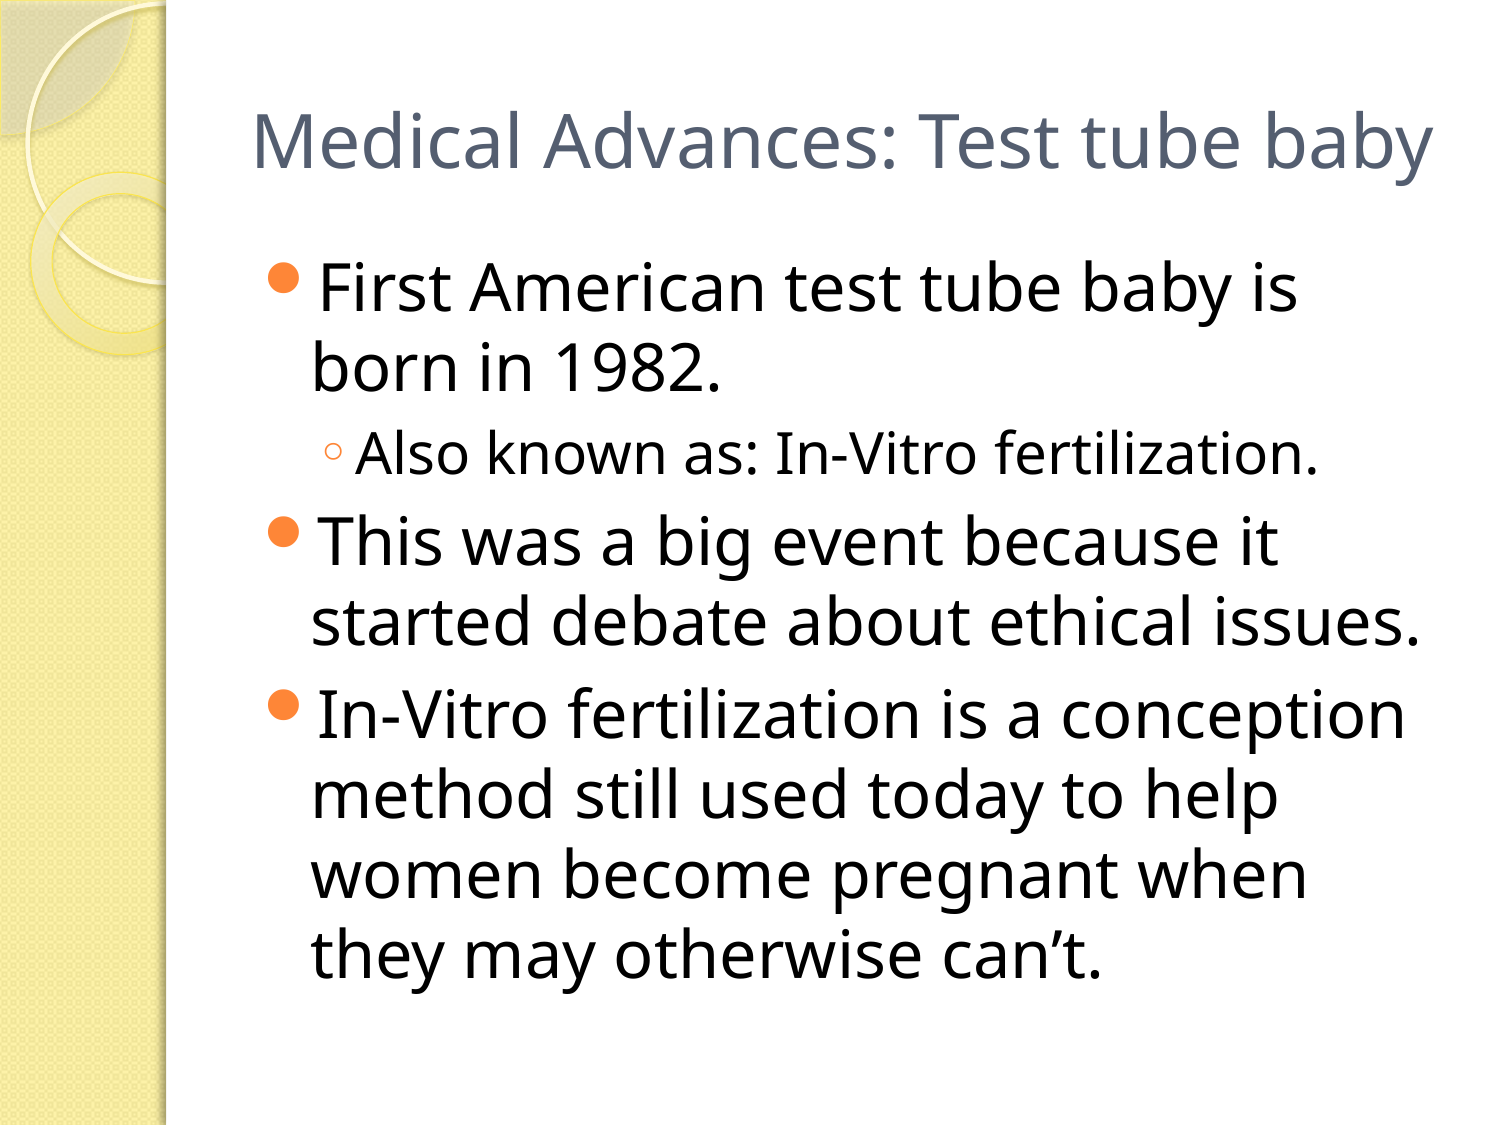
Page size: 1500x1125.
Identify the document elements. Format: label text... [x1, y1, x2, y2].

title Medical Advances: Test tube baby [235, 45, 1466, 233]
list First American test tube baby is born in 1982. Also known as: In-Vitro fertilization. This was a big event because it started debate about ethical issues. In-Vitro fertilization is a conception method still used today to help women become pregnant when they may otherwise can’t. [235, 237, 1466, 1025]
